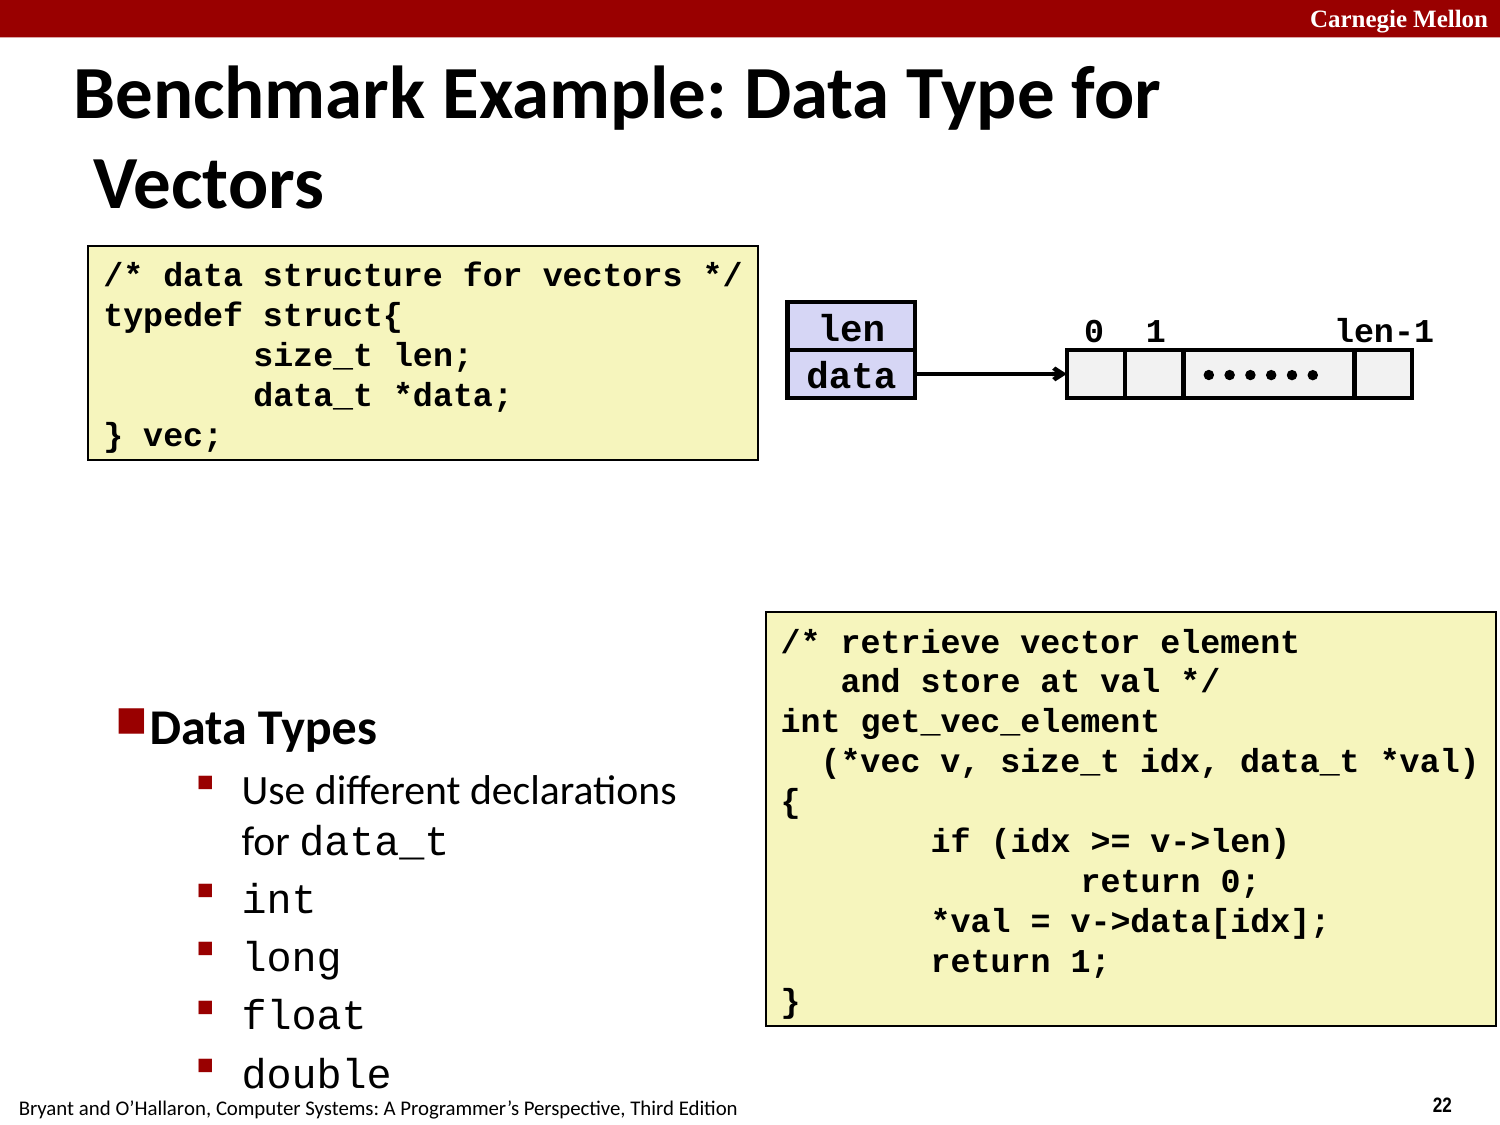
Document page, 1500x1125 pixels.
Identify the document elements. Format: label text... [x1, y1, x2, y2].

text_box /* retrieve vector element and store at val */ int get_vec_element (*vec v, size_t idx, data_t *val) { if (idx >= v->len) return 0; *val = v->data[idx]; return 1; } [765, 612, 1496, 1027]
table_cell [1231, 377, 1249, 381]
text_box data [787, 350, 915, 398]
table_cell [1314, 377, 1327, 381]
text_box 1 [1130, 301, 1181, 356]
table_cell [1293, 377, 1311, 381]
title Benchmark Example: Data Type for Vectors [58, 71, 1305, 197]
text_box [1124, 350, 1183, 398]
table_cell [1272, 377, 1291, 381]
text_box 0 [1069, 301, 1119, 356]
text_box len-1 [1319, 301, 1450, 356]
text_box /* data structure for vectors */ typedef struct{ size_t len; data_t *data; } vec; [88, 245, 759, 460]
table_cell [1212, 377, 1229, 381]
text_box [1355, 356, 1413, 398]
text_box [1066, 350, 1124, 398]
table_cell [1252, 377, 1270, 381]
list Data Types Use different declarations for data_t int long float double [104, 687, 741, 1052]
text_box [1183, 350, 1355, 398]
text_box len [787, 302, 915, 350]
